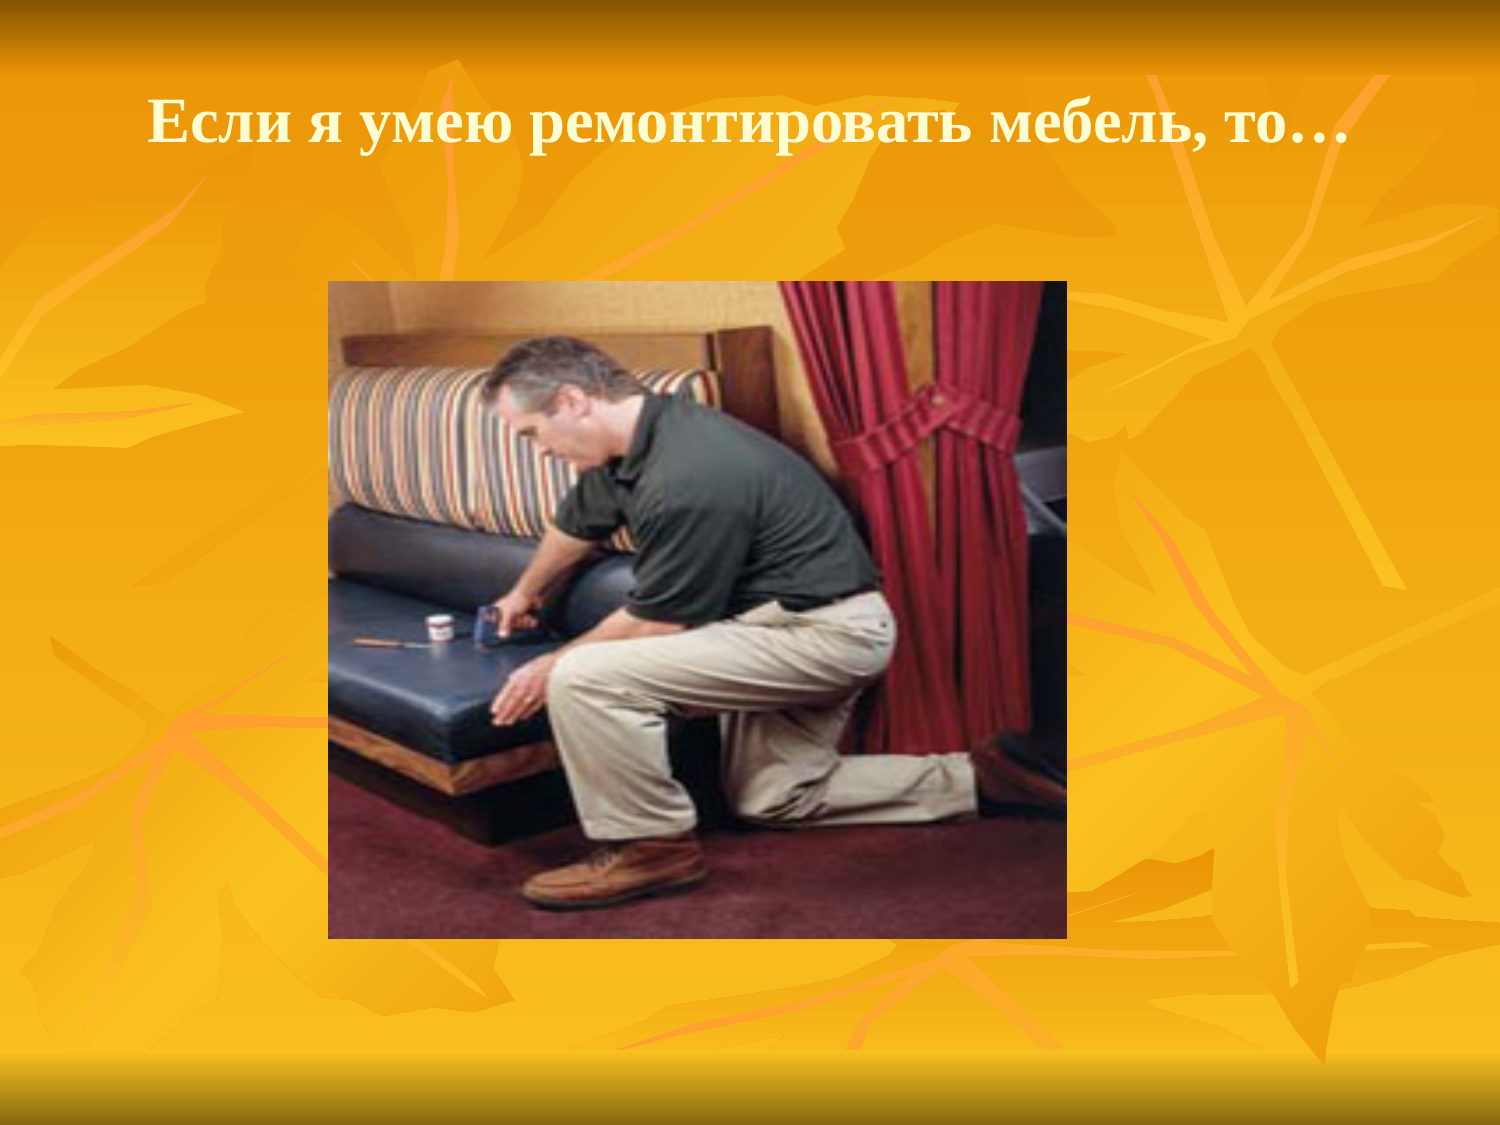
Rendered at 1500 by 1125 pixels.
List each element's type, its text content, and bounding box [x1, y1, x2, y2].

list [327, 280, 1067, 939]
title Если я умею ремонтировать мебель, то… [74, 45, 1426, 189]
